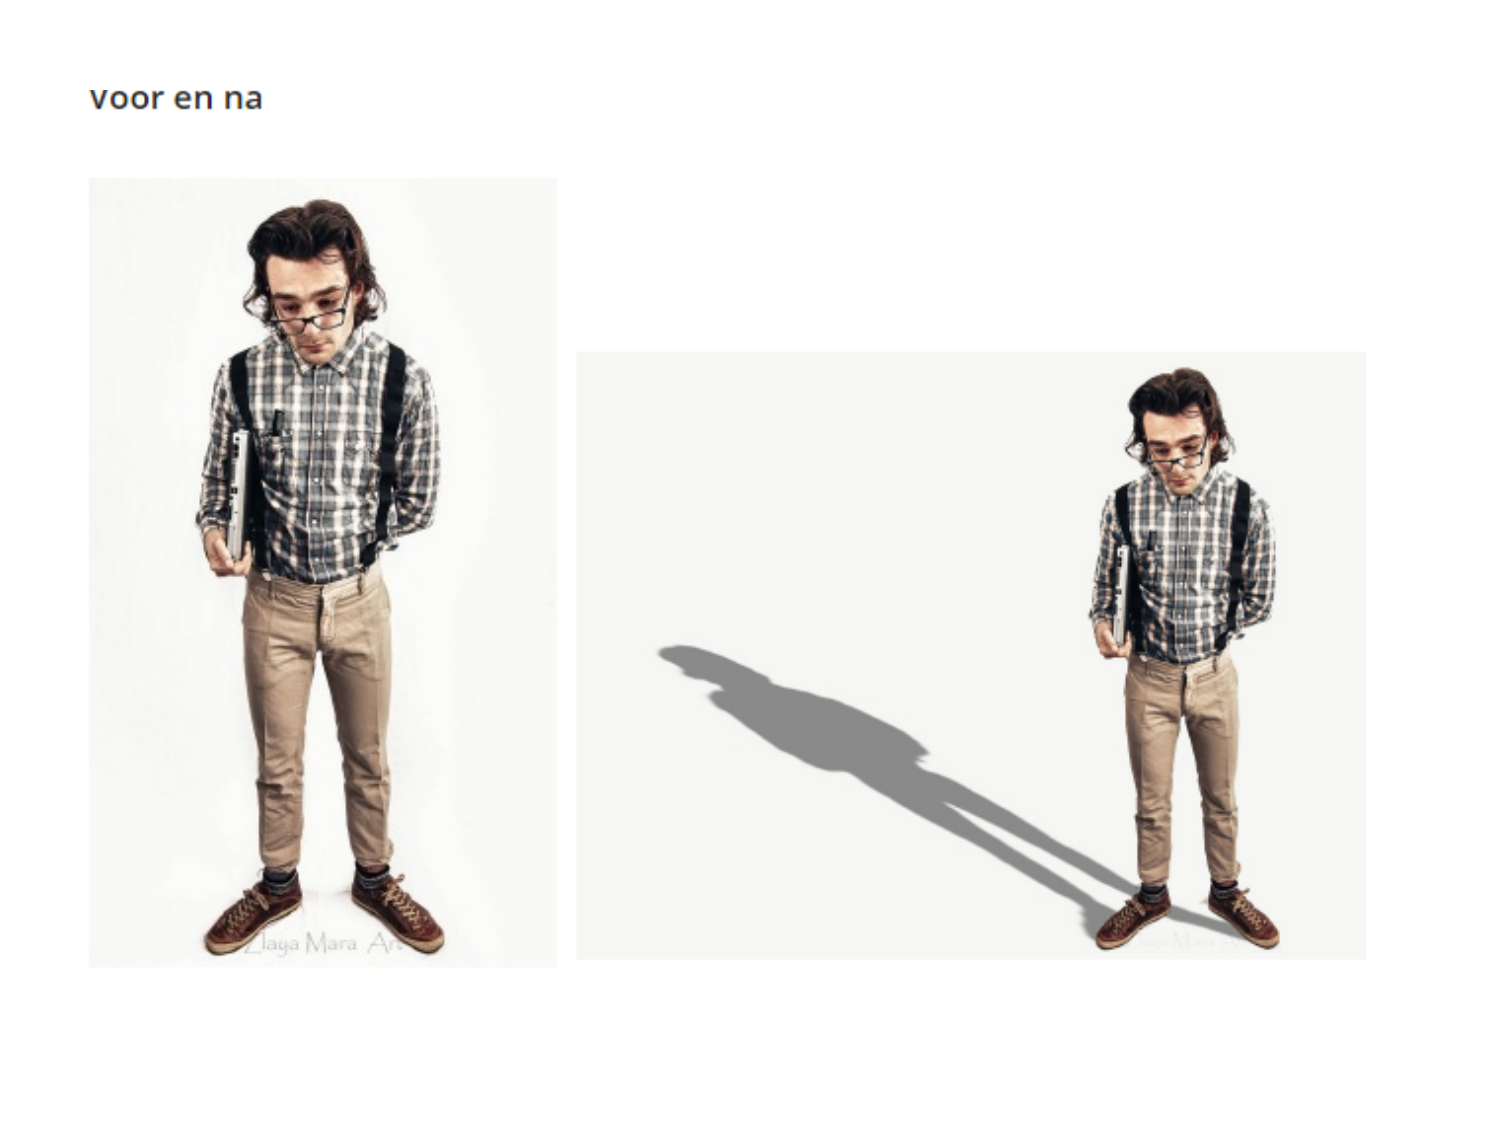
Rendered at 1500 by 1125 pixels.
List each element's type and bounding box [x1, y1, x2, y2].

picture [64, 90, 1500, 1036]
